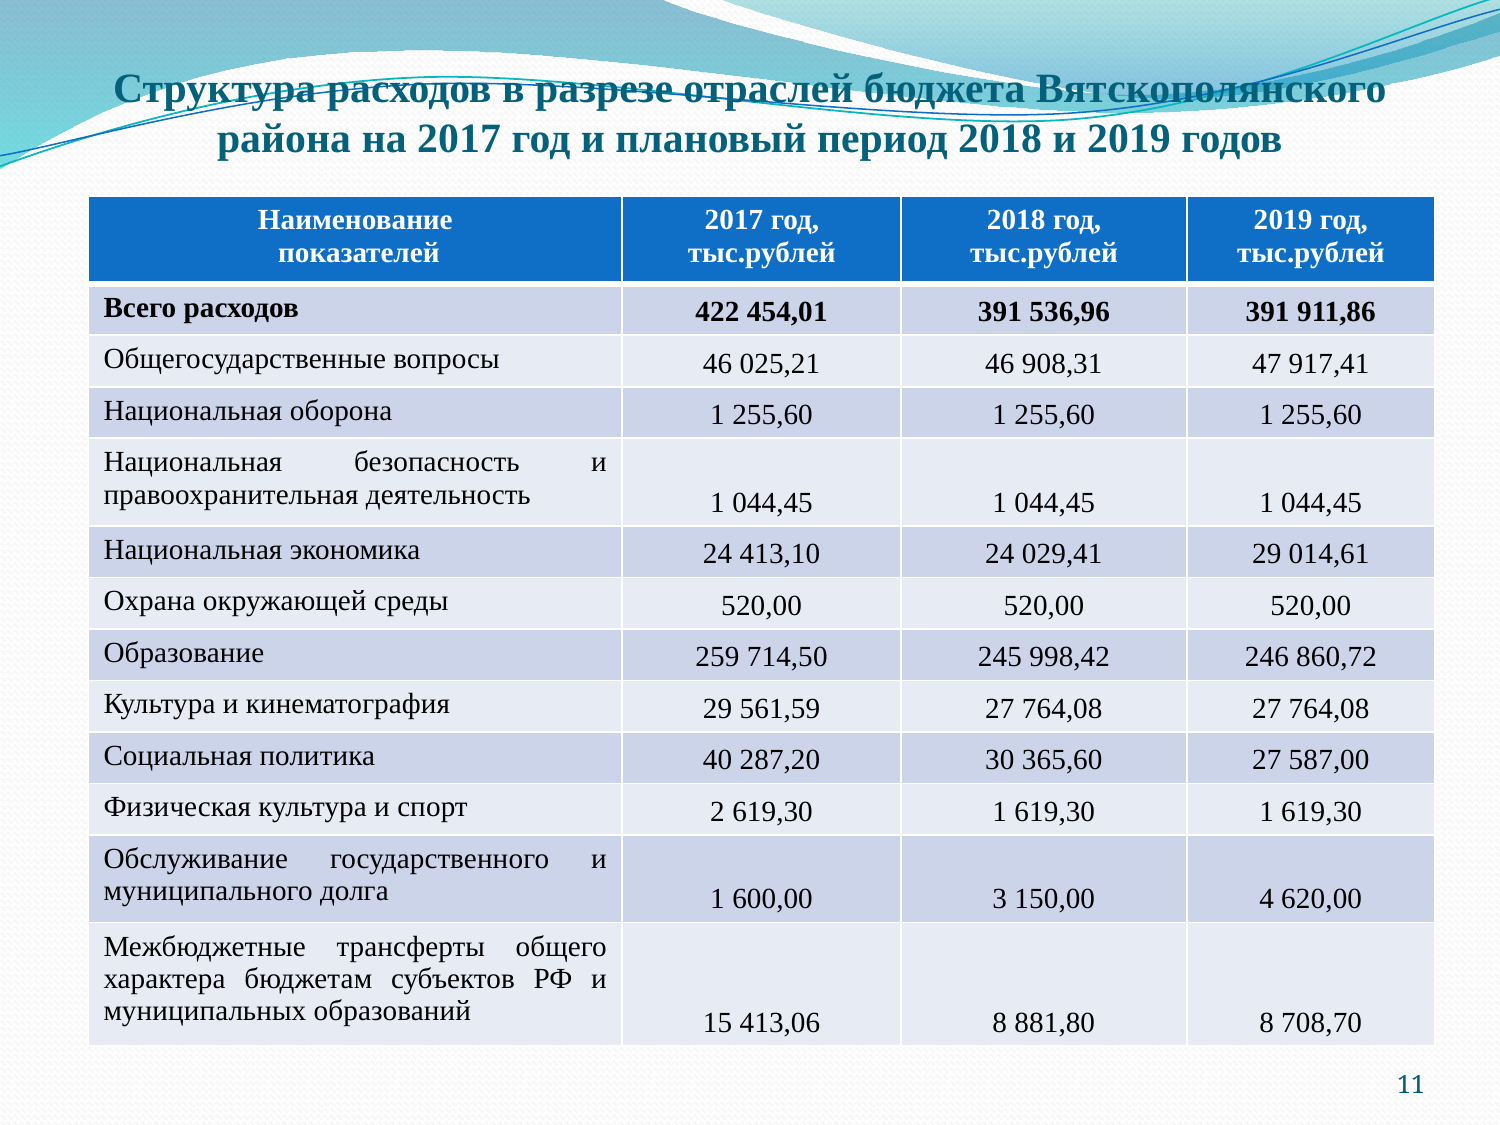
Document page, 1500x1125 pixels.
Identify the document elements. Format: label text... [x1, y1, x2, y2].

table_cell Национальная безопасность и правоохранительная деятельность [89, 439, 621, 525]
table_cell 1 044,45 [623, 439, 900, 525]
table_cell Социальная политика [89, 733, 621, 783]
table_cell 8 708,70 [1188, 923, 1434, 1045]
table_cell 520,00 [902, 578, 1186, 628]
table_cell Общегосударственные вопросы [89, 336, 621, 386]
table_cell 46 908,31 [902, 336, 1186, 386]
table_cell 3 150,00 [902, 836, 1186, 922]
table_cell 27 587,00 [1188, 733, 1434, 783]
table_cell 1 600,00 [623, 836, 900, 922]
table_cell 245 998,42 [902, 630, 1186, 680]
table_cell 520,00 [1188, 578, 1434, 628]
table_cell Межбюджетные трансферты общего характера бюджетам субъектов РФ и муниципальных образований [89, 923, 621, 1045]
table_cell 47 917,41 [1188, 336, 1434, 386]
table_cell 40 287,20 [623, 733, 900, 783]
table_cell 1 255,60 [1188, 388, 1434, 437]
table_cell 1 619,30 [902, 784, 1186, 834]
table_cell 1 255,60 [902, 388, 1186, 437]
table_cell 46 025,21 [623, 336, 900, 386]
table_cell Охрана окружающей среды [89, 578, 621, 628]
table_cell 24 413,10 [623, 527, 900, 577]
table_cell 391 536,96 [902, 287, 1186, 334]
table_cell 27 764,08 [902, 681, 1186, 731]
table_cell 15 413,06 [623, 923, 900, 1045]
table_cell 391 911,86 [1188, 287, 1434, 334]
table_cell 29 014,61 [1188, 527, 1434, 577]
table_header 2017 год, тыс.рублей [623, 197, 900, 281]
table_cell 4 620,00 [1188, 836, 1434, 922]
table_cell 1 255,60 [623, 388, 900, 437]
slide_number 11 [1299, 1047, 1425, 1103]
table_cell 8 881,80 [902, 923, 1186, 1045]
table_cell 1 044,45 [902, 439, 1186, 525]
table_cell 259 714,50 [623, 630, 900, 680]
table_cell 1 619,30 [1188, 784, 1434, 834]
table_cell 246 860,72 [1188, 630, 1434, 680]
table_cell Образование [89, 630, 621, 680]
table_cell Культура и кинематография [89, 681, 621, 731]
table_header Наименование показателей [89, 197, 621, 281]
table_cell Обслуживание государственного и муниципального долга [89, 836, 621, 922]
title Структура расходов в разрезе отраслей бюджета Вятскополянского района на 2017 год и плановый период 2018 и 2019 годов [75, 0, 1425, 161]
table_cell 24 029,41 [902, 527, 1186, 577]
table_cell Национальная экономика [89, 527, 621, 577]
table_header 2019 год, тыс.рублей [1188, 197, 1434, 281]
table_cell Национальная оборона [89, 388, 621, 437]
table_cell 30 365,60 [902, 733, 1186, 783]
table_cell 520,00 [623, 578, 900, 628]
table_header 2018 год, тыс.рублей [902, 197, 1186, 281]
table_cell 27 764,08 [1188, 681, 1434, 731]
table_cell Физическая культура и спорт [89, 784, 621, 834]
table_cell 2 619,30 [623, 784, 900, 834]
table_cell 1 044,45 [1188, 439, 1434, 525]
table_cell 422 454,01 [623, 287, 900, 334]
table_cell Всего расходов [89, 287, 621, 334]
table_cell 29 561,59 [623, 681, 900, 731]
